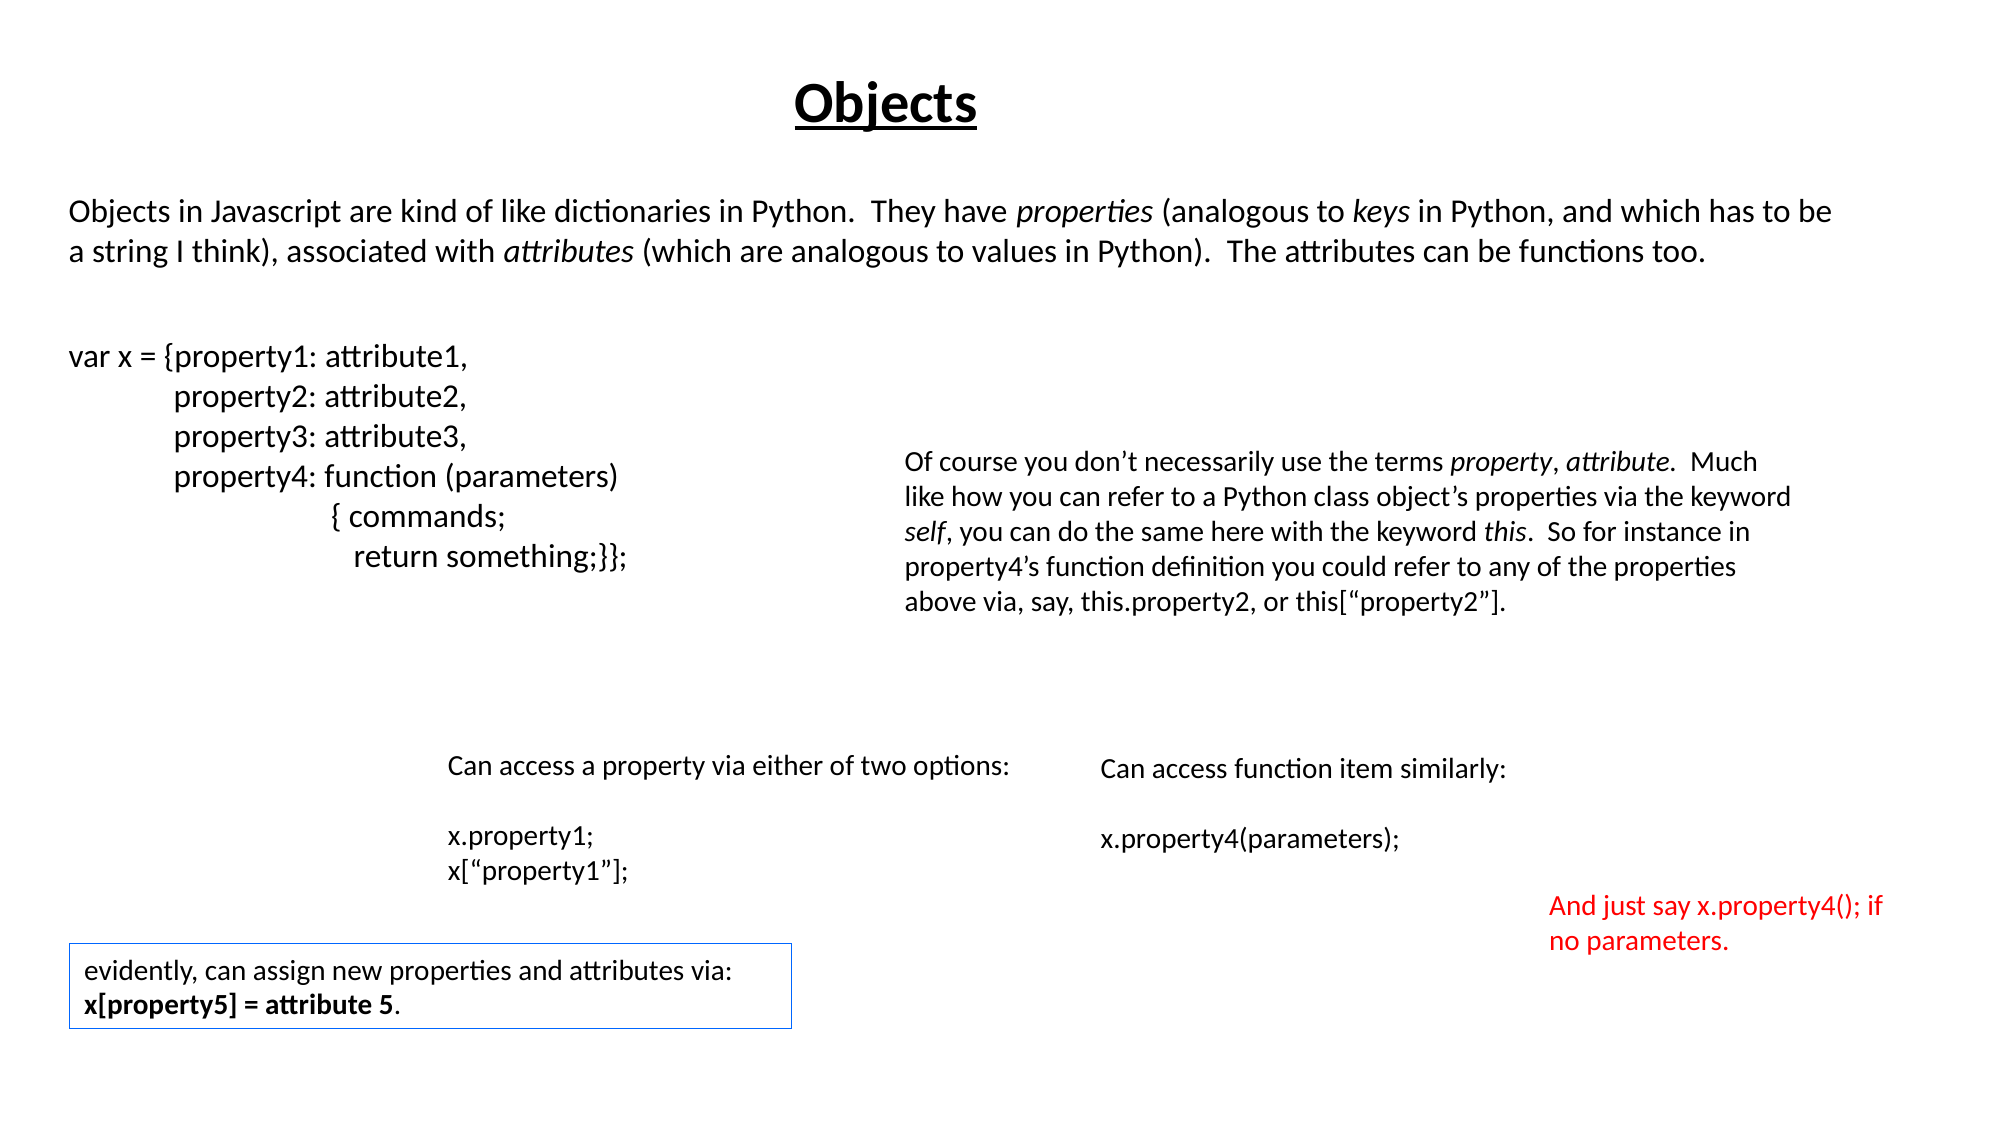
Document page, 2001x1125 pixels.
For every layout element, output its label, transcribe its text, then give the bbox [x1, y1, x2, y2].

text_box And just say x.property4(); if no parameters. [1534, 879, 1904, 964]
text_box Can access function item similarly: x.property4(parameters); [1085, 741, 1739, 862]
text_box Objects in Javascript are kind of like dictionaries in Python. They have properties (analogous to keys in Python, and which has to be a string I think), associated with attributes (which are analogous to values in Python). The attributes can be functions too. [53, 181, 1849, 277]
text_box evidently, can assign new properties and attributes via: x[property5] = attribute 5. [69, 943, 792, 1029]
text_box Can access a property via either of two options: x.property1; x[“property1”]; [433, 738, 1086, 894]
text_box Objects [779, 56, 1066, 142]
text_box var x = {property1: attribute1, property2: attribute2, property3: attribute3, property4: function (parameters) { commands; return something;}}; [53, 326, 707, 582]
text_box Of course you don’t necessarily use the terms property, attribute. Much like how you can refer to a Python class object’s properties via the keyword self, you can do the same here with the keyword this. So for instance in property4’s function definition you could refer to any of the properties above via, say, this.property2, or this[“property2”]. [889, 434, 1819, 625]
